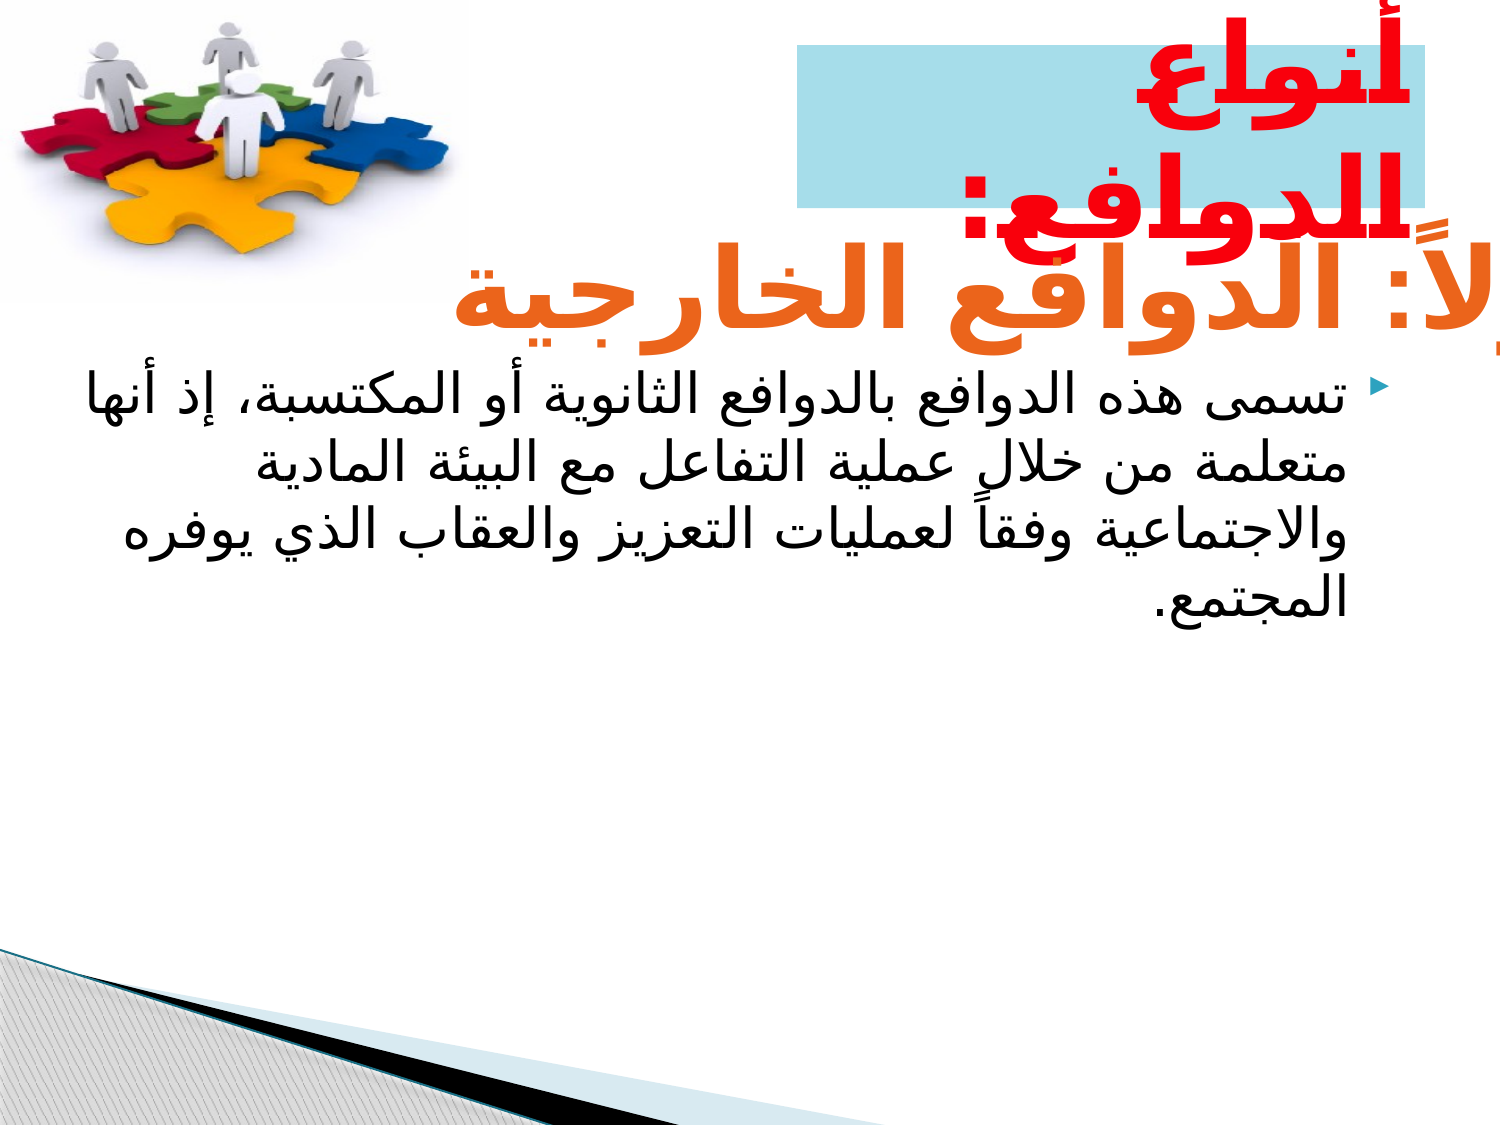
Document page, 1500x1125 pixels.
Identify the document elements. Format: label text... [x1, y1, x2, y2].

picture [0, 0, 469, 303]
text_box أولاً: الدوافع الخارجية: [434, 208, 1500, 358]
list تسمى هذه الدوافع بالدوافع الثانوية أو المكتسبة، إذ أنها متعلمة من خلال عملية التفاعل مع البيئة المادية والاجتماعية وفقاً لعمليات التعزيز والعقاب الذي يوفره المجتمع. [41, 349, 1425, 1093]
title أنواع الدوافع: [797, 45, 1425, 208]
